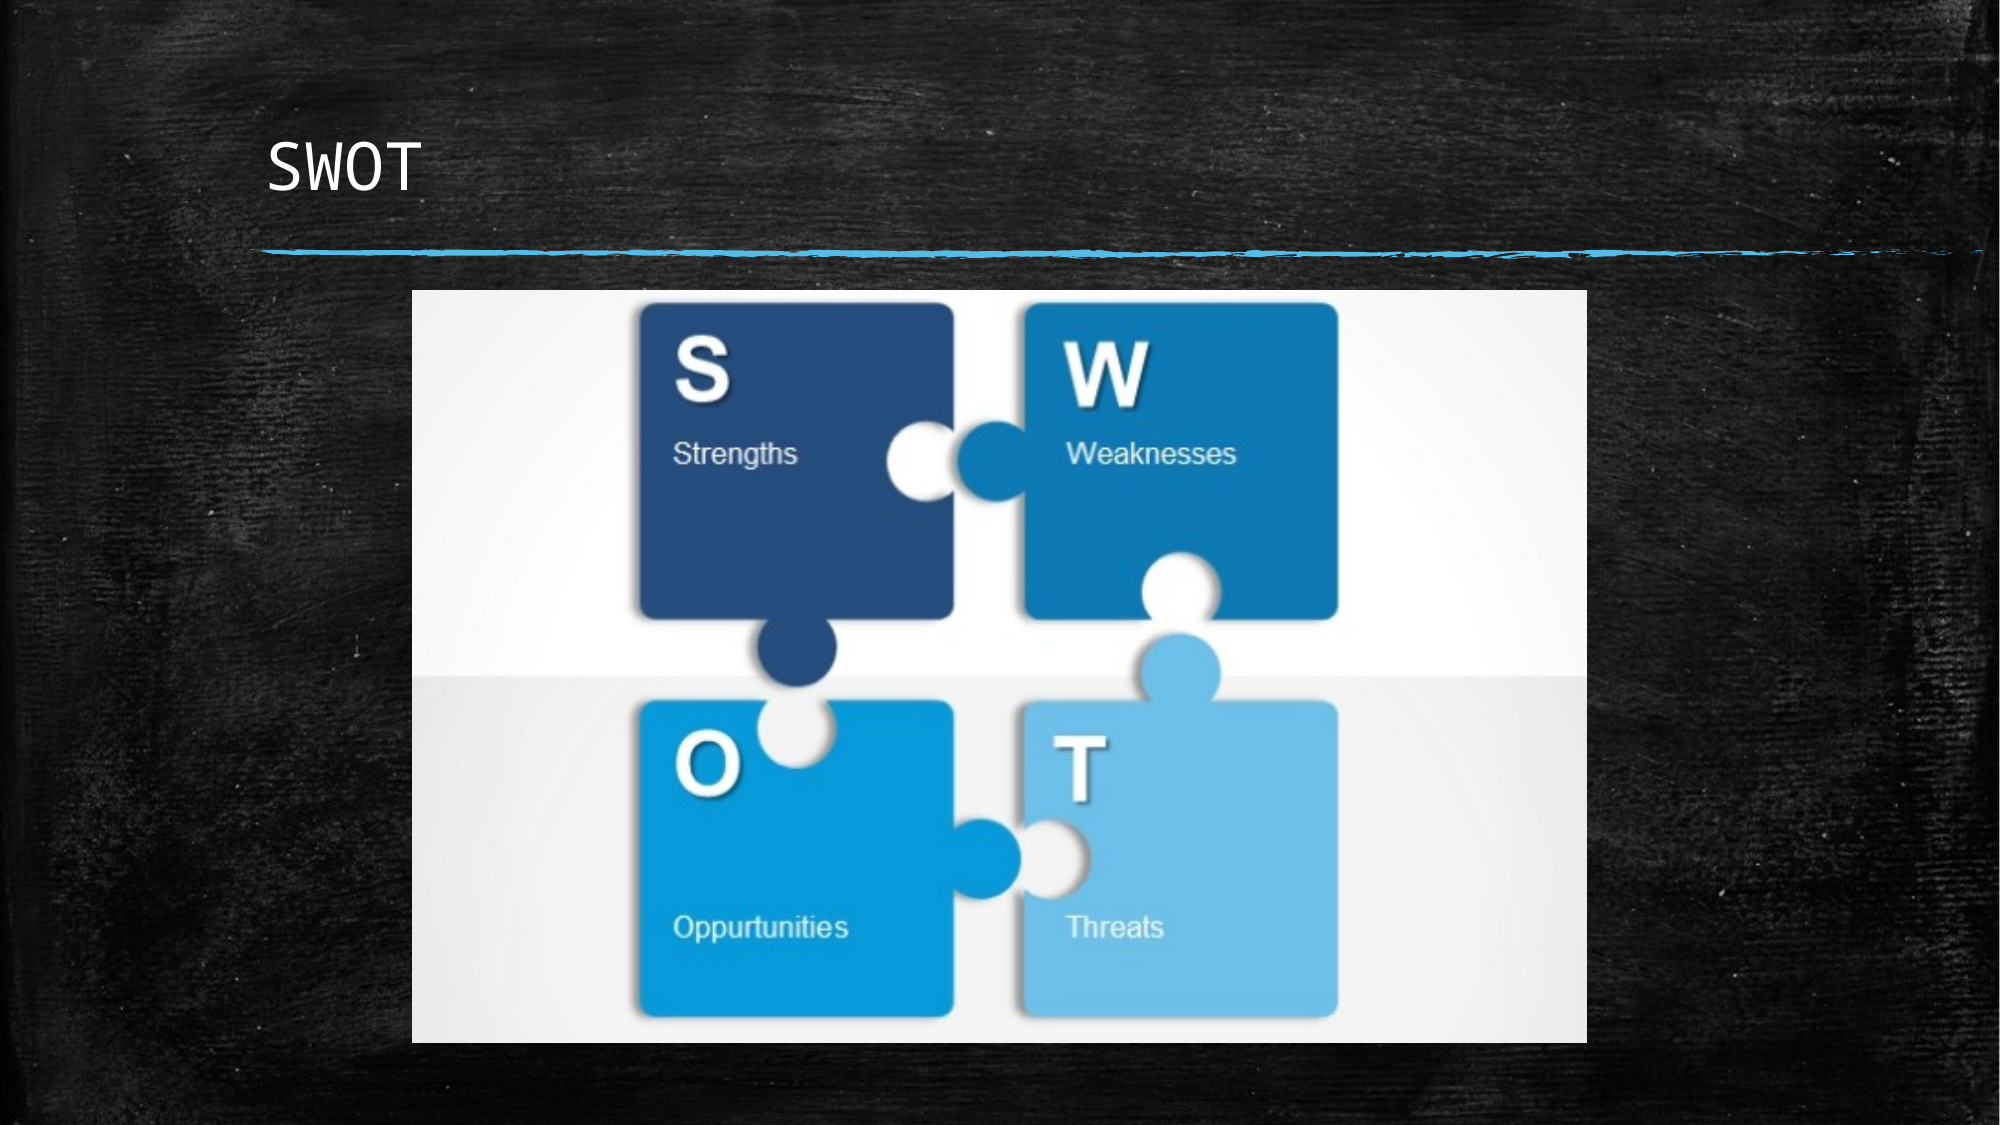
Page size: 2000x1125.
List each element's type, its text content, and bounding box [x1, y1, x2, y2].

title SWOT [249, 45, 1750, 213]
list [412, 290, 1587, 1043]
